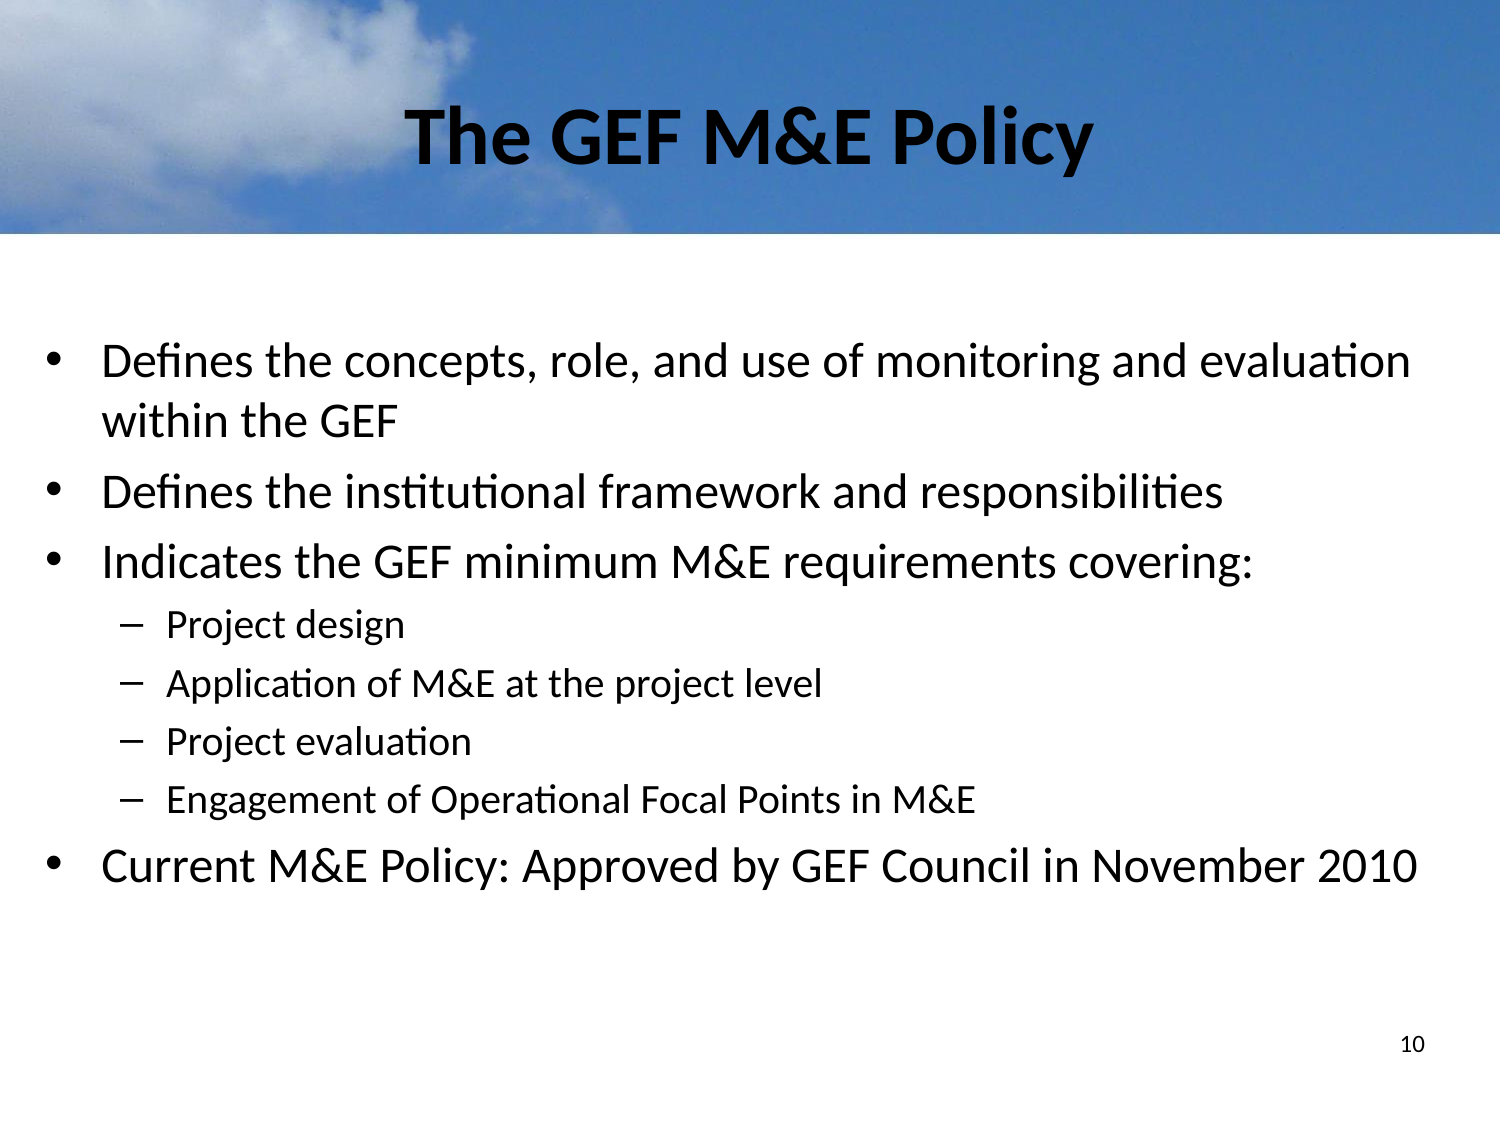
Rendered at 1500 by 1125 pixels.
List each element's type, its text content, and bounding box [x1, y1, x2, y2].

slide_number 10 [1074, 1012, 1425, 1073]
title The GEF M&E Policy [36, 36, 1463, 226]
picture [0, 0, 1500, 1125]
list Defines the concepts, role, and use of monitoring and evaluation within the GEF Defines the institutional framework and responsibilities Indicates the GEF minimum M&E requirements covering: Project design Application of M&E at the project level Project evaluation Engagement of Operational Focal Points in M&E Current M&E Policy: Approved by GEF Council in November 2010 [36, 249, 1463, 1051]
